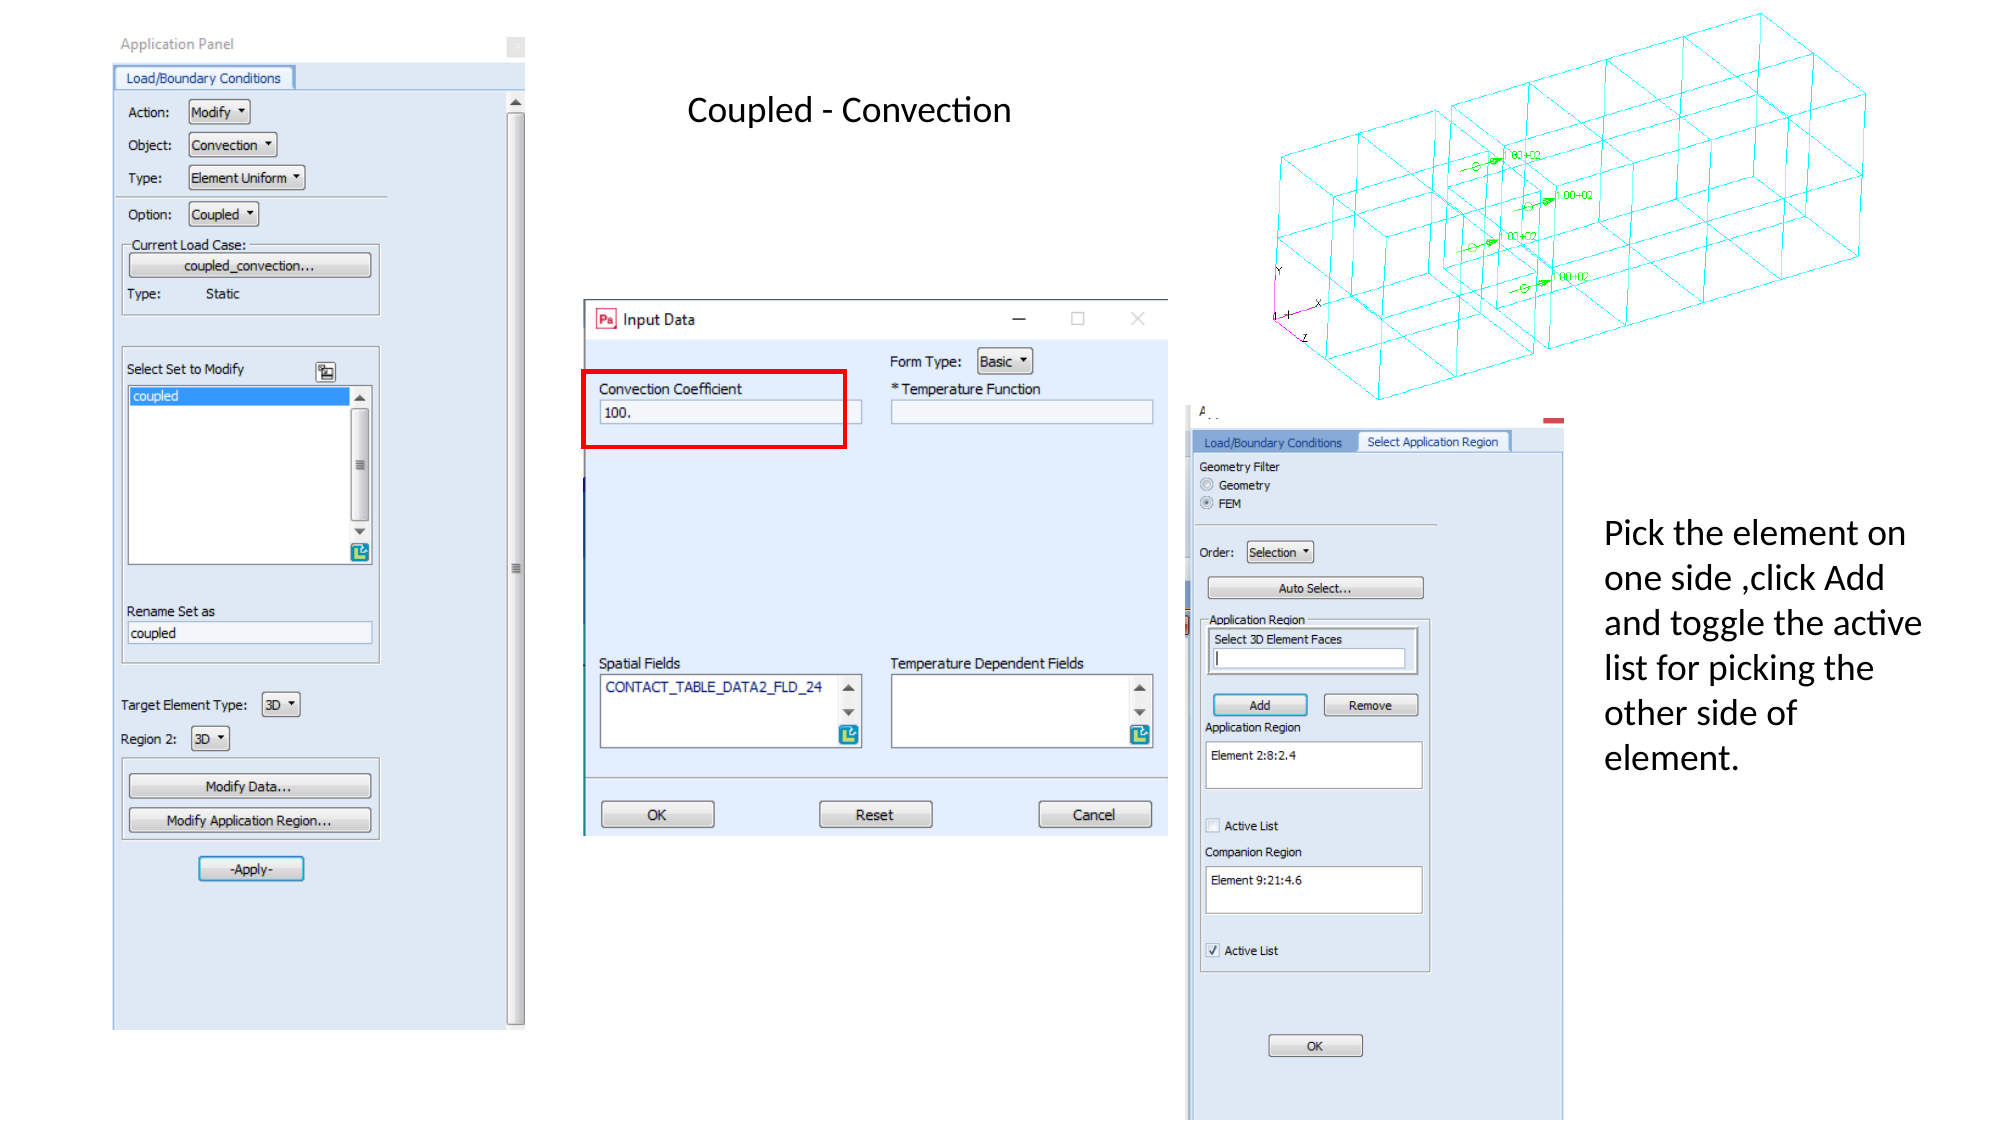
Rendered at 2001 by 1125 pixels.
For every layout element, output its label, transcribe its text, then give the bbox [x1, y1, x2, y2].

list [1185, 405, 1564, 1120]
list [112, 37, 525, 1030]
picture [1205, 7, 1921, 418]
picture [583, 299, 1168, 836]
text_box Coupled - Convection [672, 77, 1205, 137]
text_box Pick the element on one side ,click Add and toggle the active list for picking the other side of element. [1589, 500, 1945, 786]
